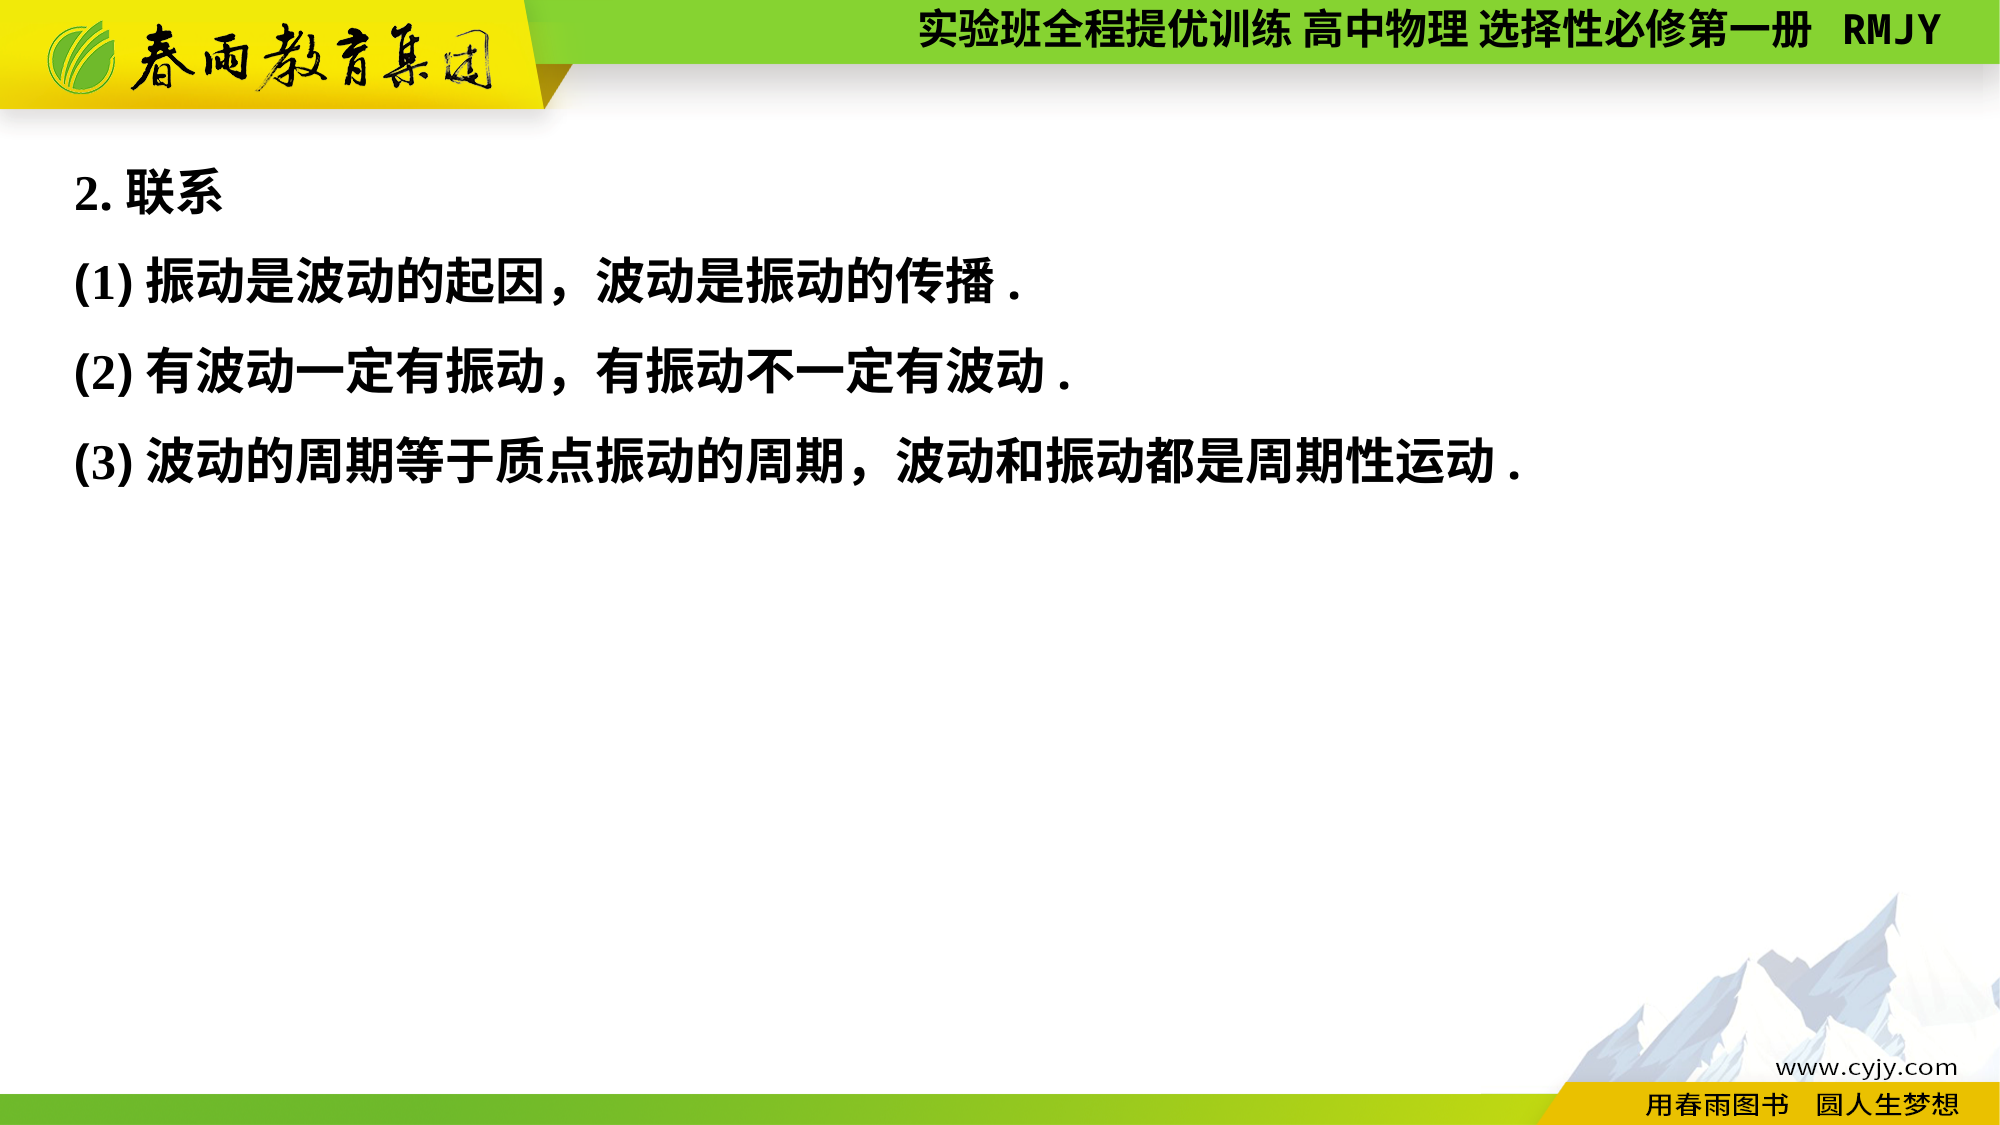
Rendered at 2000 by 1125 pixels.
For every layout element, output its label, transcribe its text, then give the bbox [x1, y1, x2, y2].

picture [0, 0, 2000, 1125]
list 2.联系 (1)振动是波动的起因，波动是振动的传播. (2)有波动一定有振动，有振动不一定有波动. (3)波动的周期等于质点振动的周期，波动和振动都是周期性运动. [59, 122, 1944, 490]
